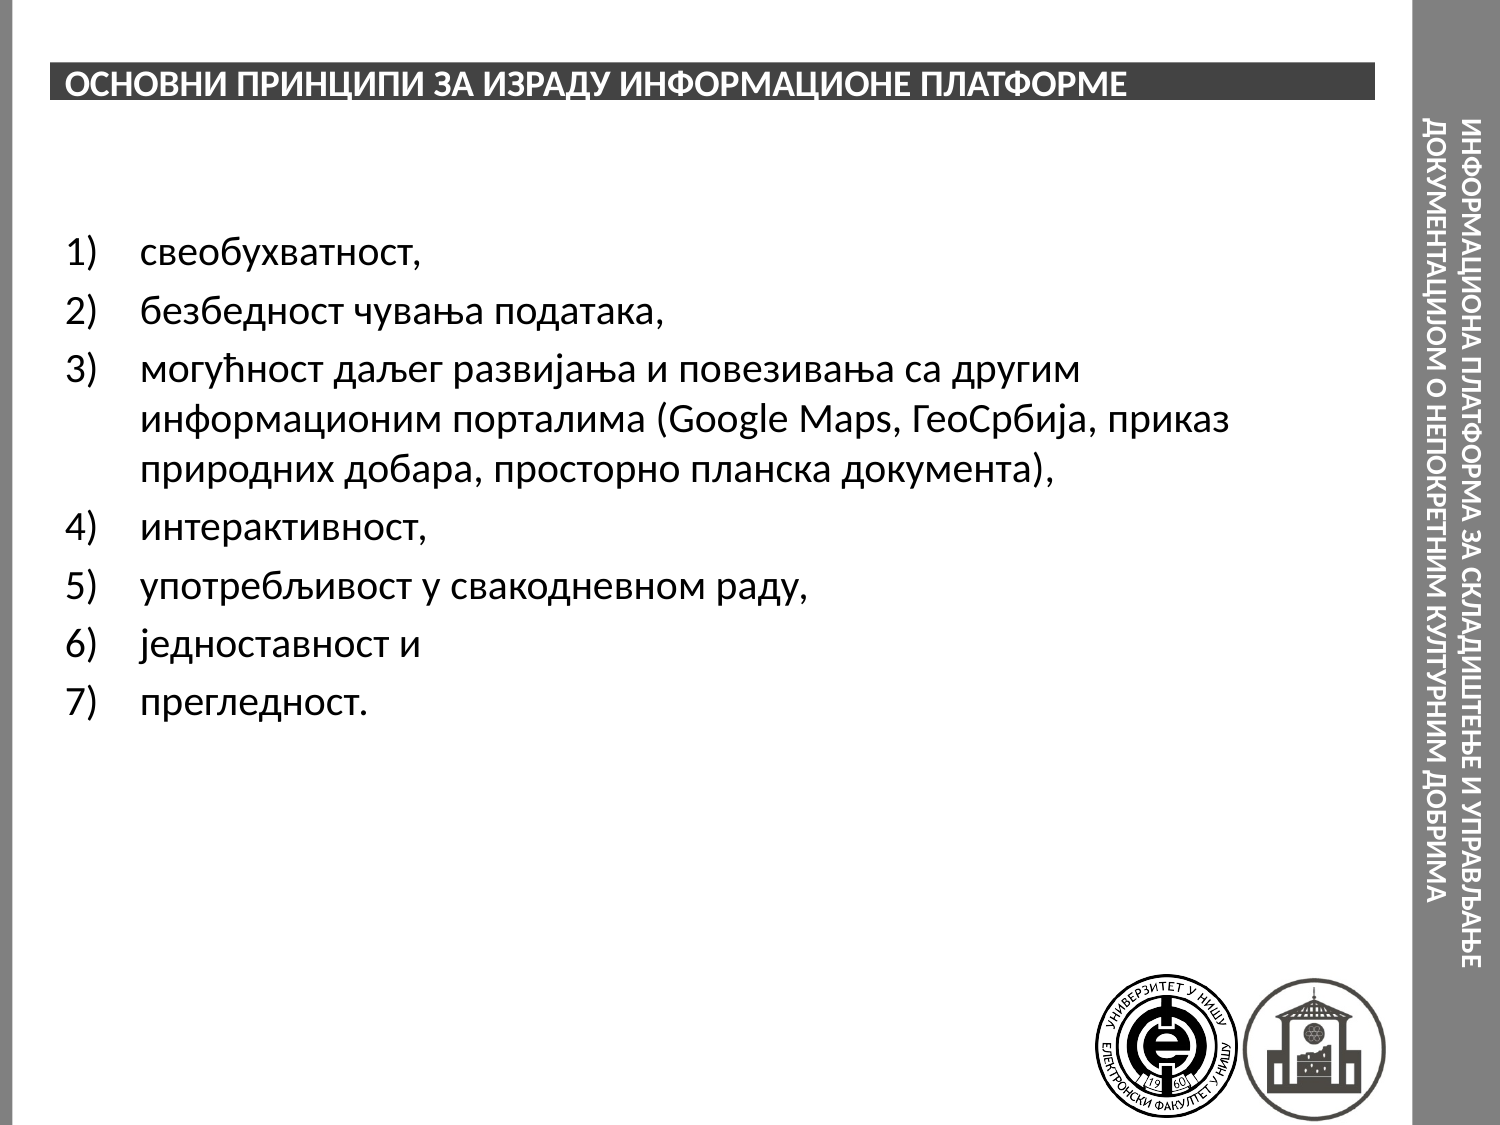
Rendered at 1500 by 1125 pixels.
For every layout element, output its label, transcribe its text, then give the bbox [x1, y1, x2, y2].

list ОСНОВНИ ПРИНЦИПИ ЗА ИЗРАДУ ИНФОРМАЦИОНЕ ПЛАТФОРМЕ [50, 62, 1375, 99]
list свеобухватност, безбедност чувања података, могућност даљег развијања и повезивања са другим информационим порталима (Google Maps, ГеоСрбија, приказ природних добара, просторно планска документа), интерактивност, употребљивост у свакодневном раду, једноставност и прегледност. [50, 99, 1375, 1025]
title ИНФОРМАЦИОНА ПЛАТФОРМА ЗА СКЛАДИШТЕЊЕ И УПРАВЉАЊЕ ДОКУМЕНТАЦИЈОМ О НЕПОКРЕТНИМ КУЛТУРНИМ ДОБРИМА [1412, 62, 1500, 1025]
picture [1239, 968, 1388, 1123]
picture [1094, 974, 1238, 1118]
